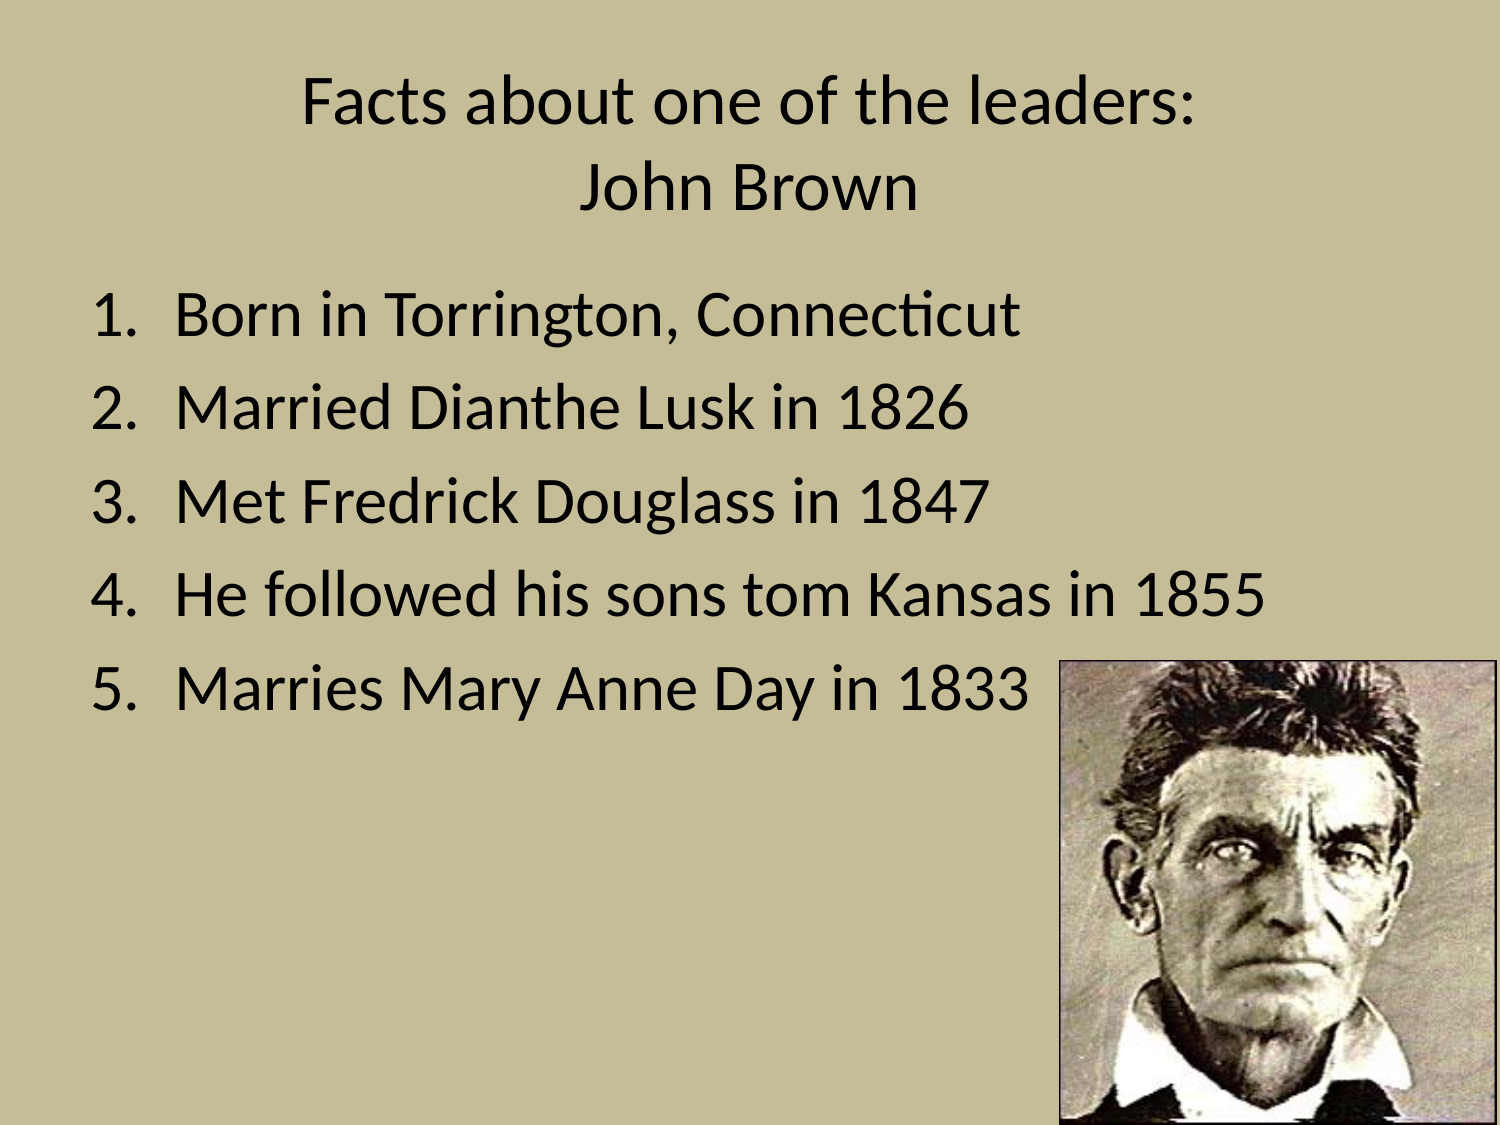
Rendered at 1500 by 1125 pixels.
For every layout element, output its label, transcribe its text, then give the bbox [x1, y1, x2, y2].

picture [1059, 660, 1498, 1125]
title Facts about one of the leaders: John Brown [75, 45, 1425, 233]
list Born in Torrington, Connecticut Married Dianthe Lusk in 1826 Met Fredrick Douglass in 1847 He followed his sons tom Kansas in 1855 Marries Mary Anne Day in 1833 [75, 262, 1425, 1005]
